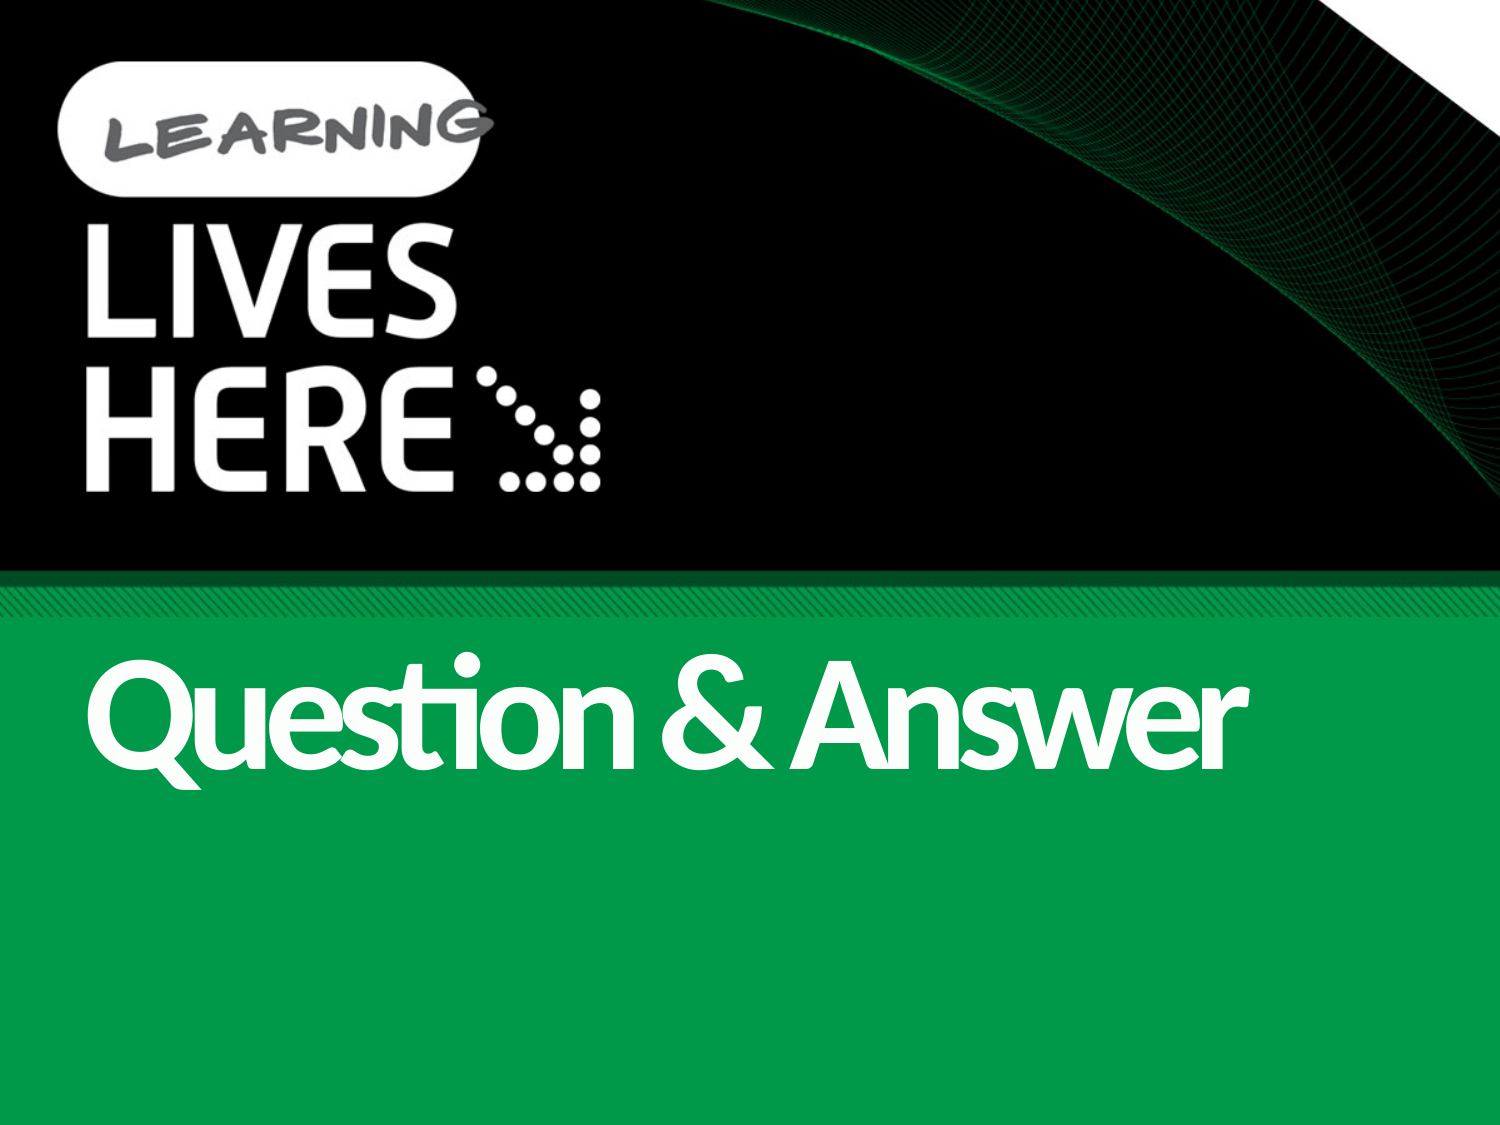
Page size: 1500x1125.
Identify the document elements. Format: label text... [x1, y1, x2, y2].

picture [0, 0, 1500, 1125]
list Question & Answer [83, 625, 1344, 800]
